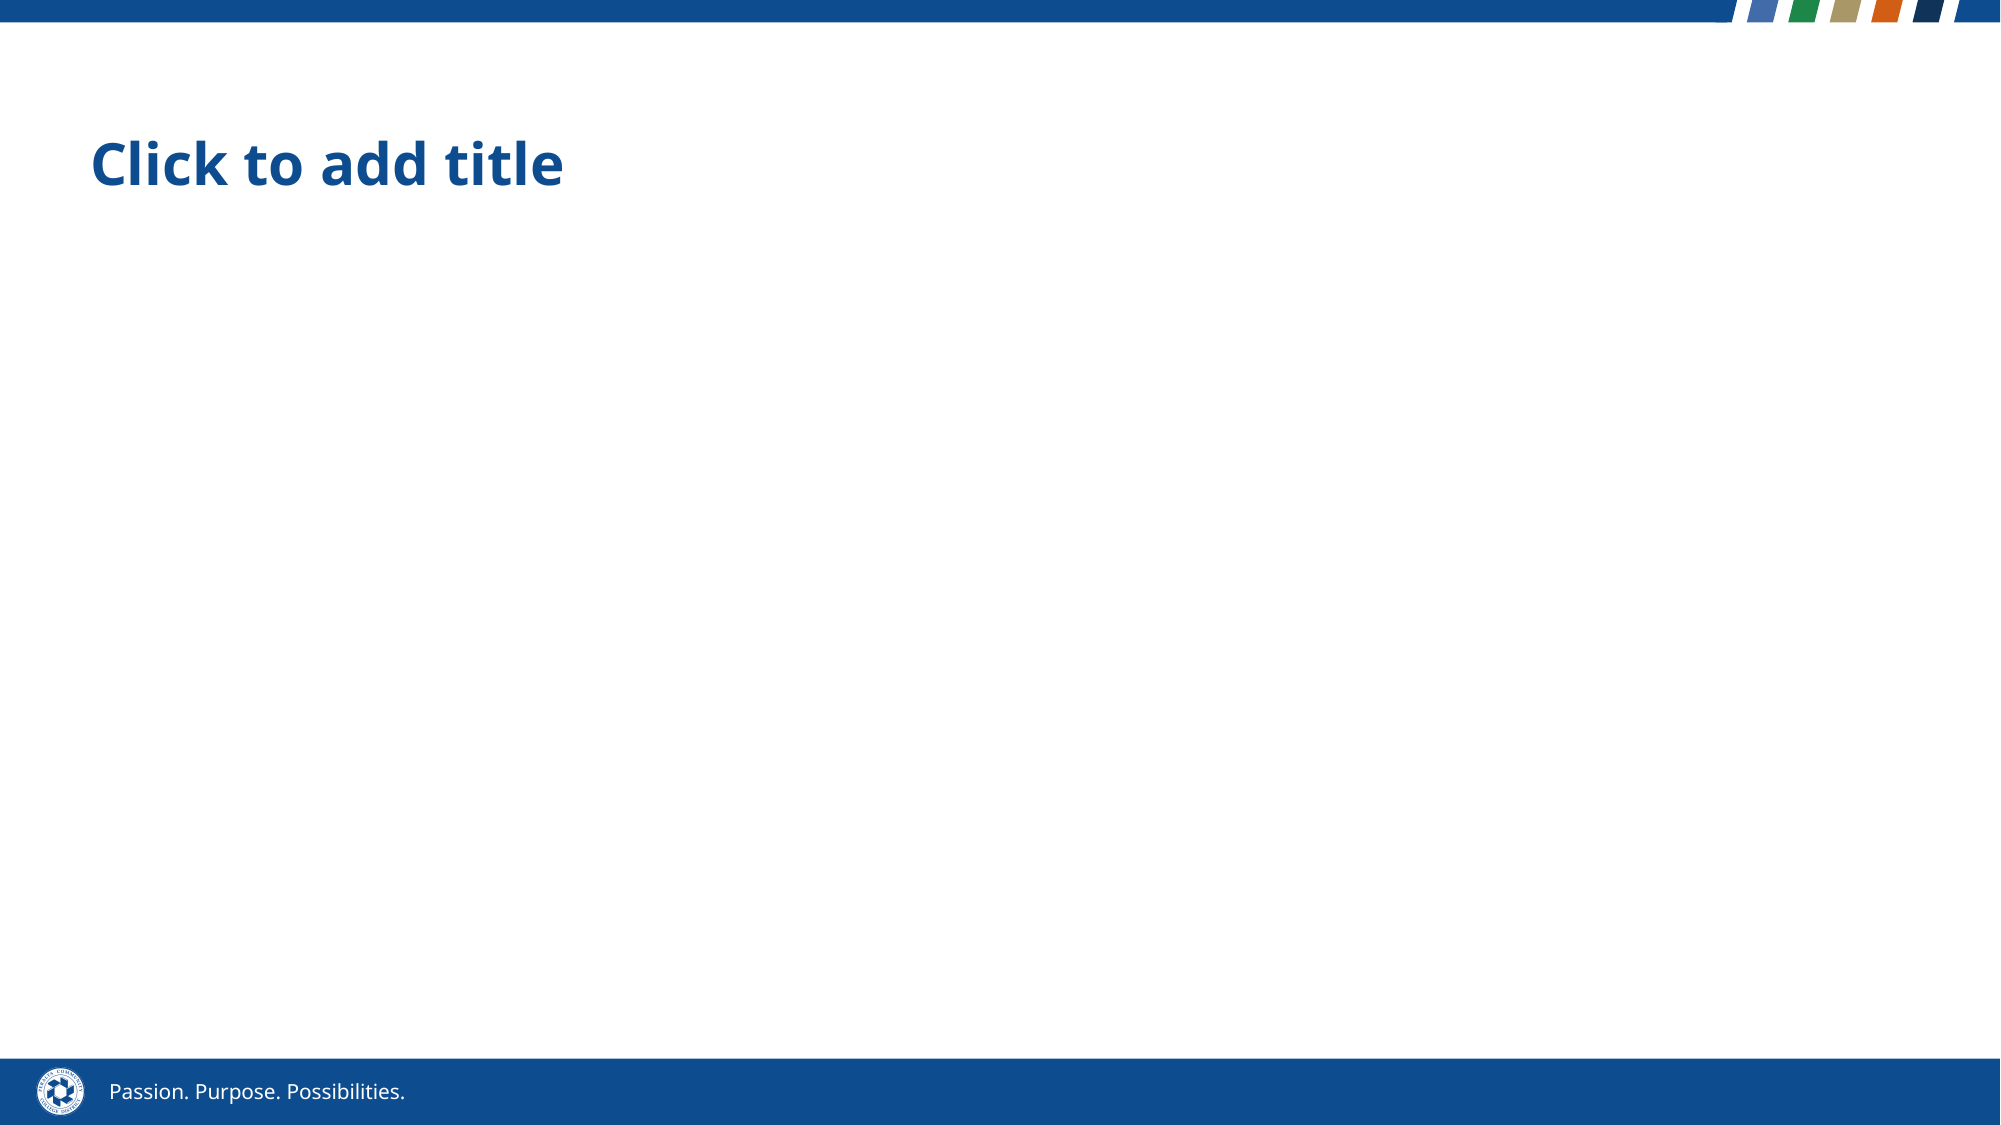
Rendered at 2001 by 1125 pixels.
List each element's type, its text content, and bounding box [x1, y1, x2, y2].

title Click to add title [75, 75, 1925, 259]
picture [36, 1067, 85, 1116]
